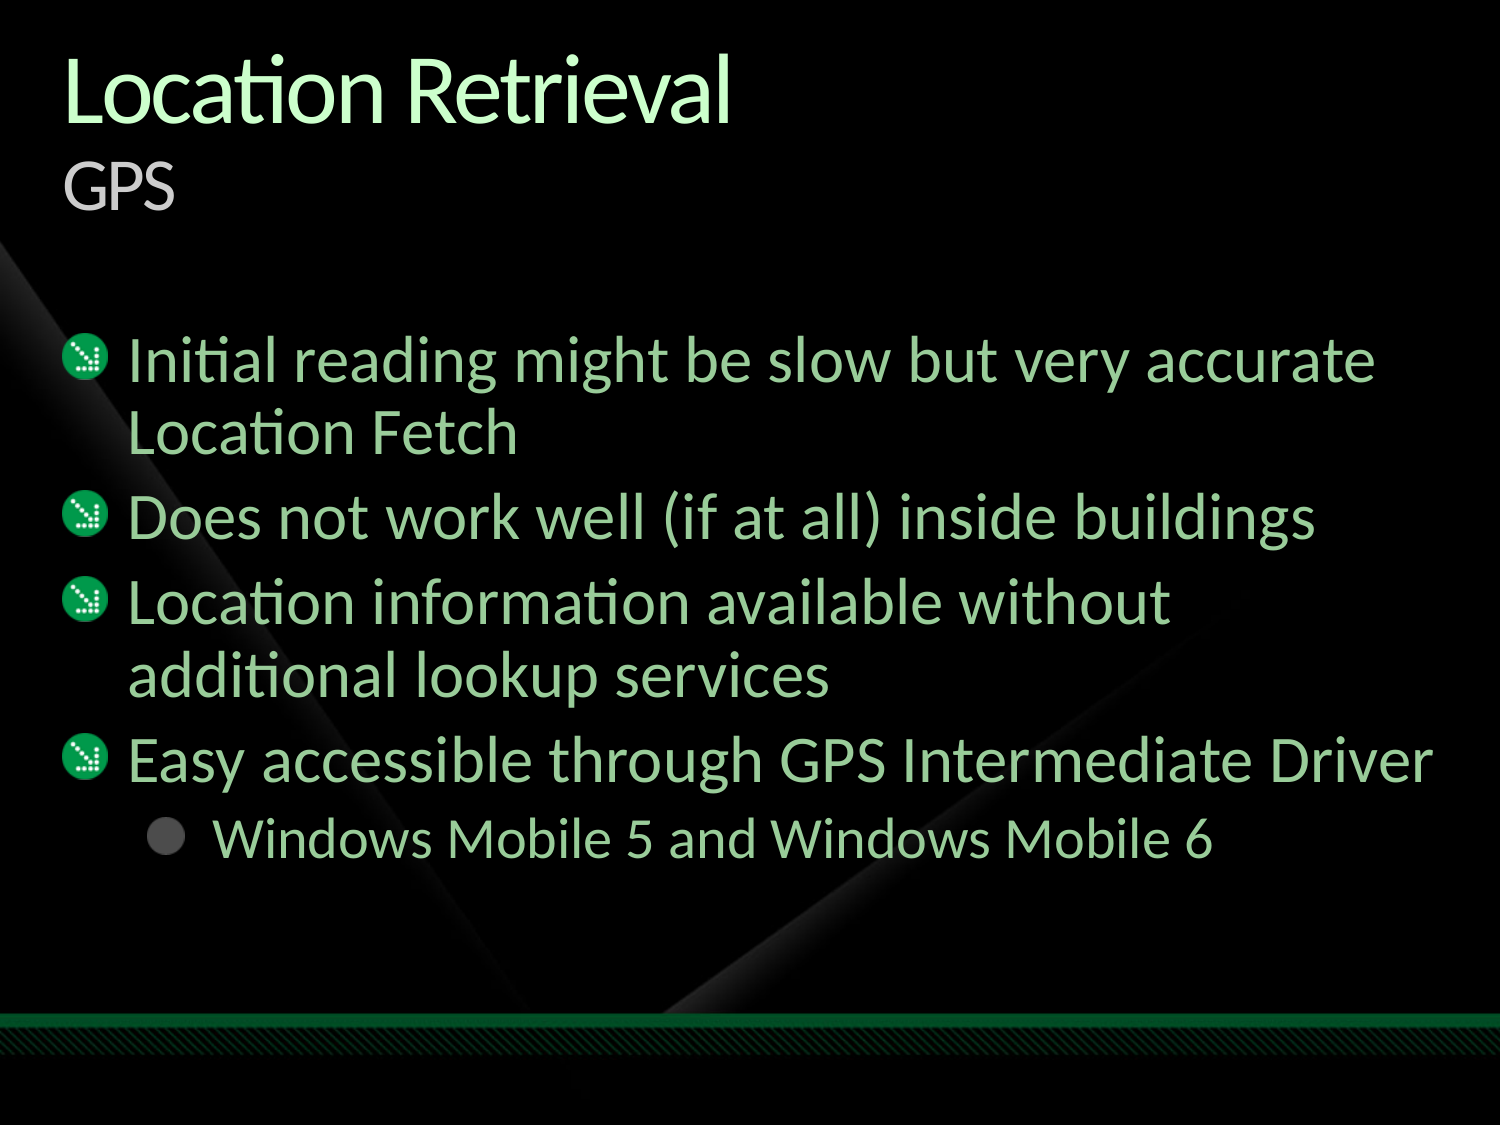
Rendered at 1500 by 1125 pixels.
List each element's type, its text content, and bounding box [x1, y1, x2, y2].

title Location Retrieval GPS [62, 37, 1438, 229]
list Initial reading might be slow but very accurate Location Fetch Does not work well (if at all) inside buildings Location information available without additional lookup services Easy accessible through GPS Intermediate Driver Windows Mobile 5 and Windows Mobile 6 [62, 231, 1438, 980]
picture [0, 0, 1500, 1125]
